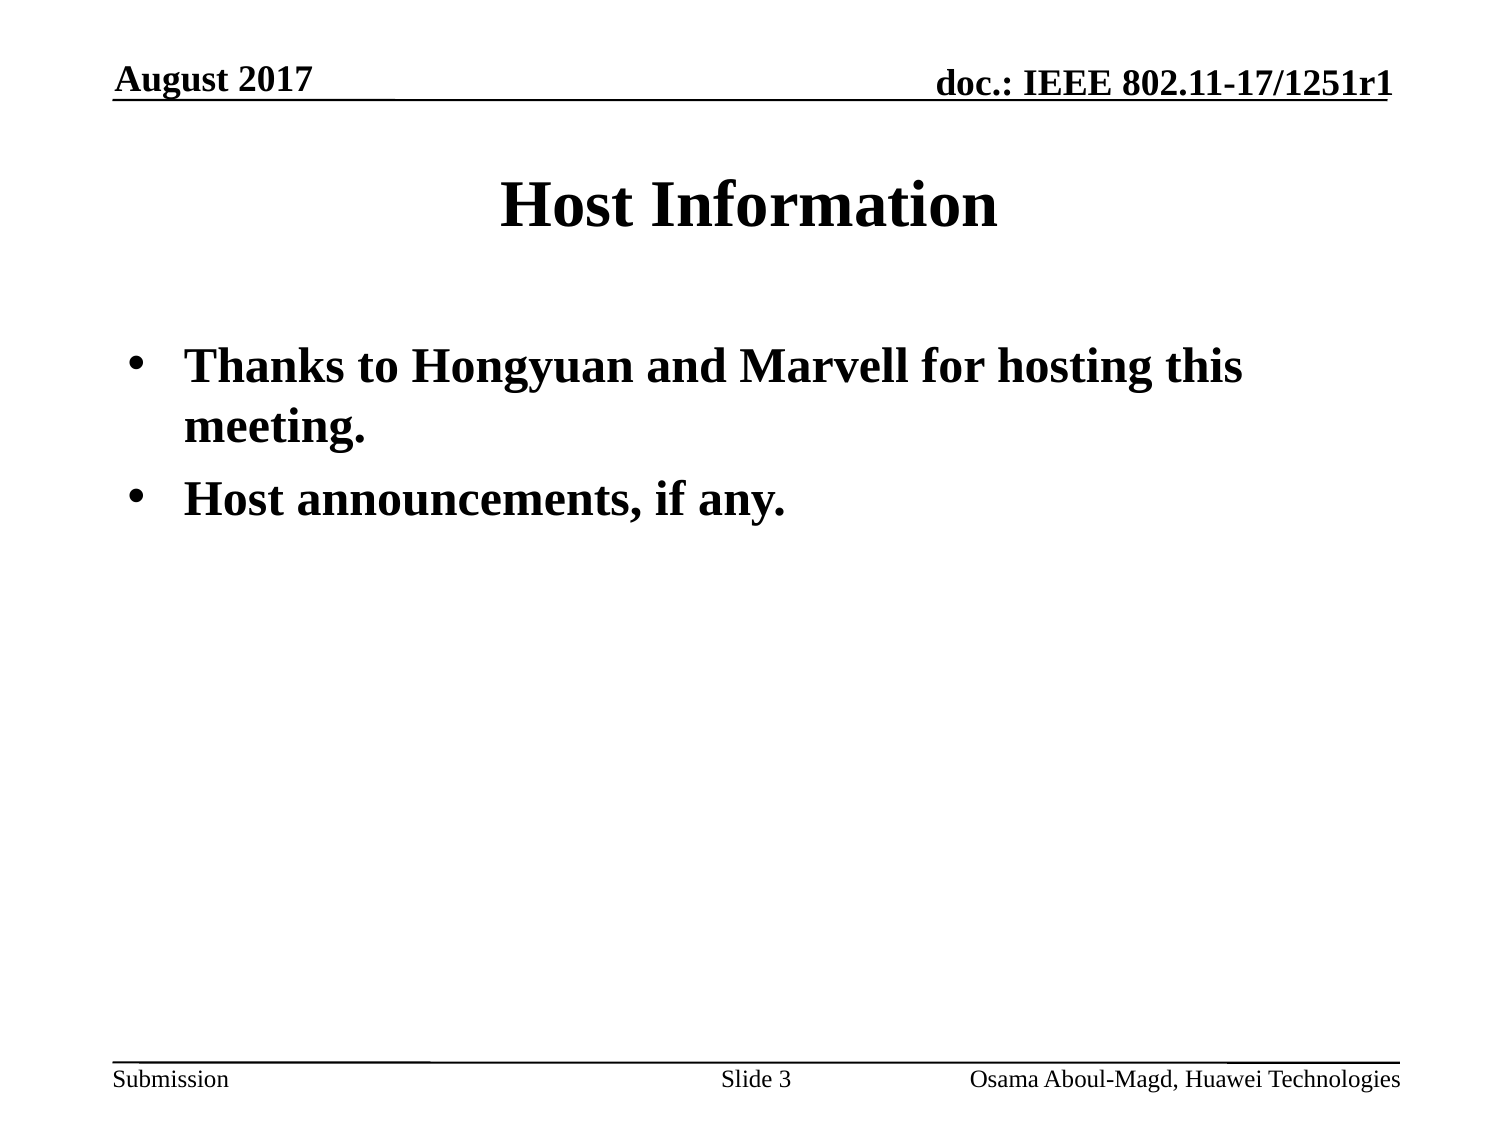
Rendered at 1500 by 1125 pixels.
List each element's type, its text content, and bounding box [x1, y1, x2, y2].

list Thanks to Hongyuan and Marvell for hosting this meeting. Host announcements, if any. [112, 324, 1388, 1000]
title Host Information [112, 112, 1388, 288]
slide_number Slide 3 [712, 1061, 800, 1123]
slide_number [114, 54, 423, 100]
footer Osama Aboul-Magd, Huawei Technologies [878, 1061, 1402, 1093]
